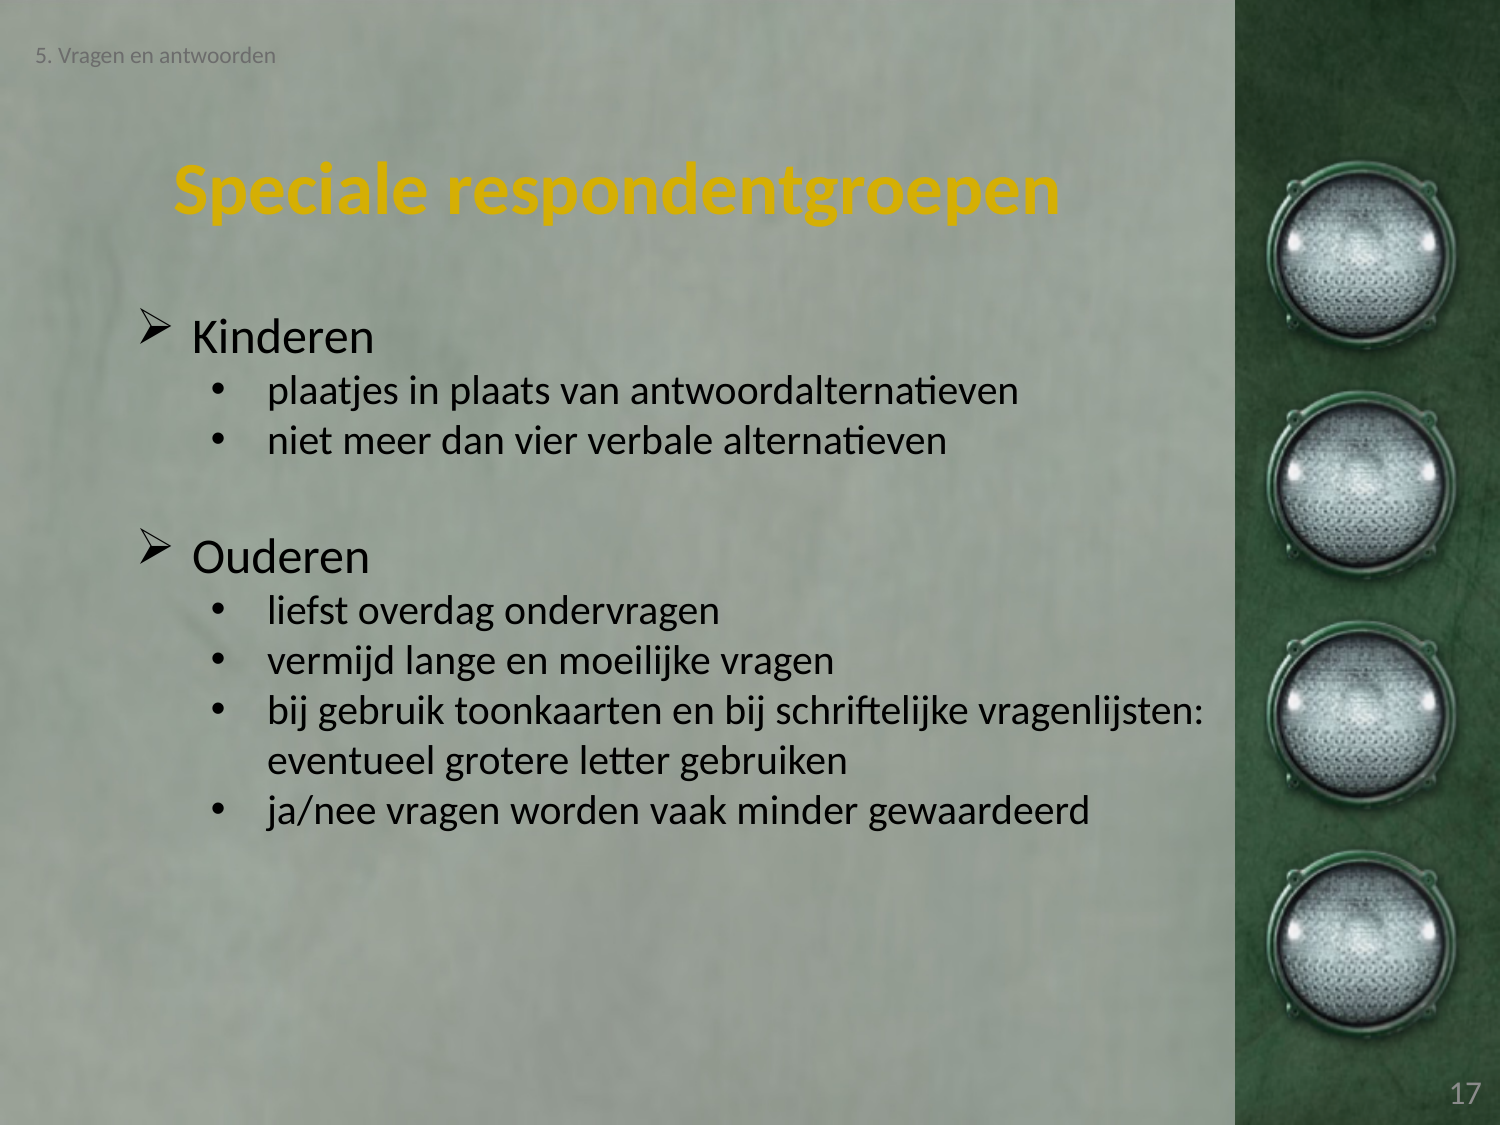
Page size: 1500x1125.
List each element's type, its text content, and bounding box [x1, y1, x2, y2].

picture [0, 0, 1500, 1125]
text_box Kinderen plaatjes in plaats van antwoordalternatieven niet meer dan vier verbale alternatieven Ouderen liefst overdag ondervragen vermijd lange en moeilijke vragen bij gebruik toonkaarten en bij schriftelijke vragenlijsten: eventueel grotere letter gebruiken ja/nee vragen worden vaak minder gewaardeerd [121, 295, 1229, 841]
subtitle Speciale respondentgroepen [0, 131, 1229, 276]
title 5. Vragen en antwoorden [19, 32, 435, 77]
